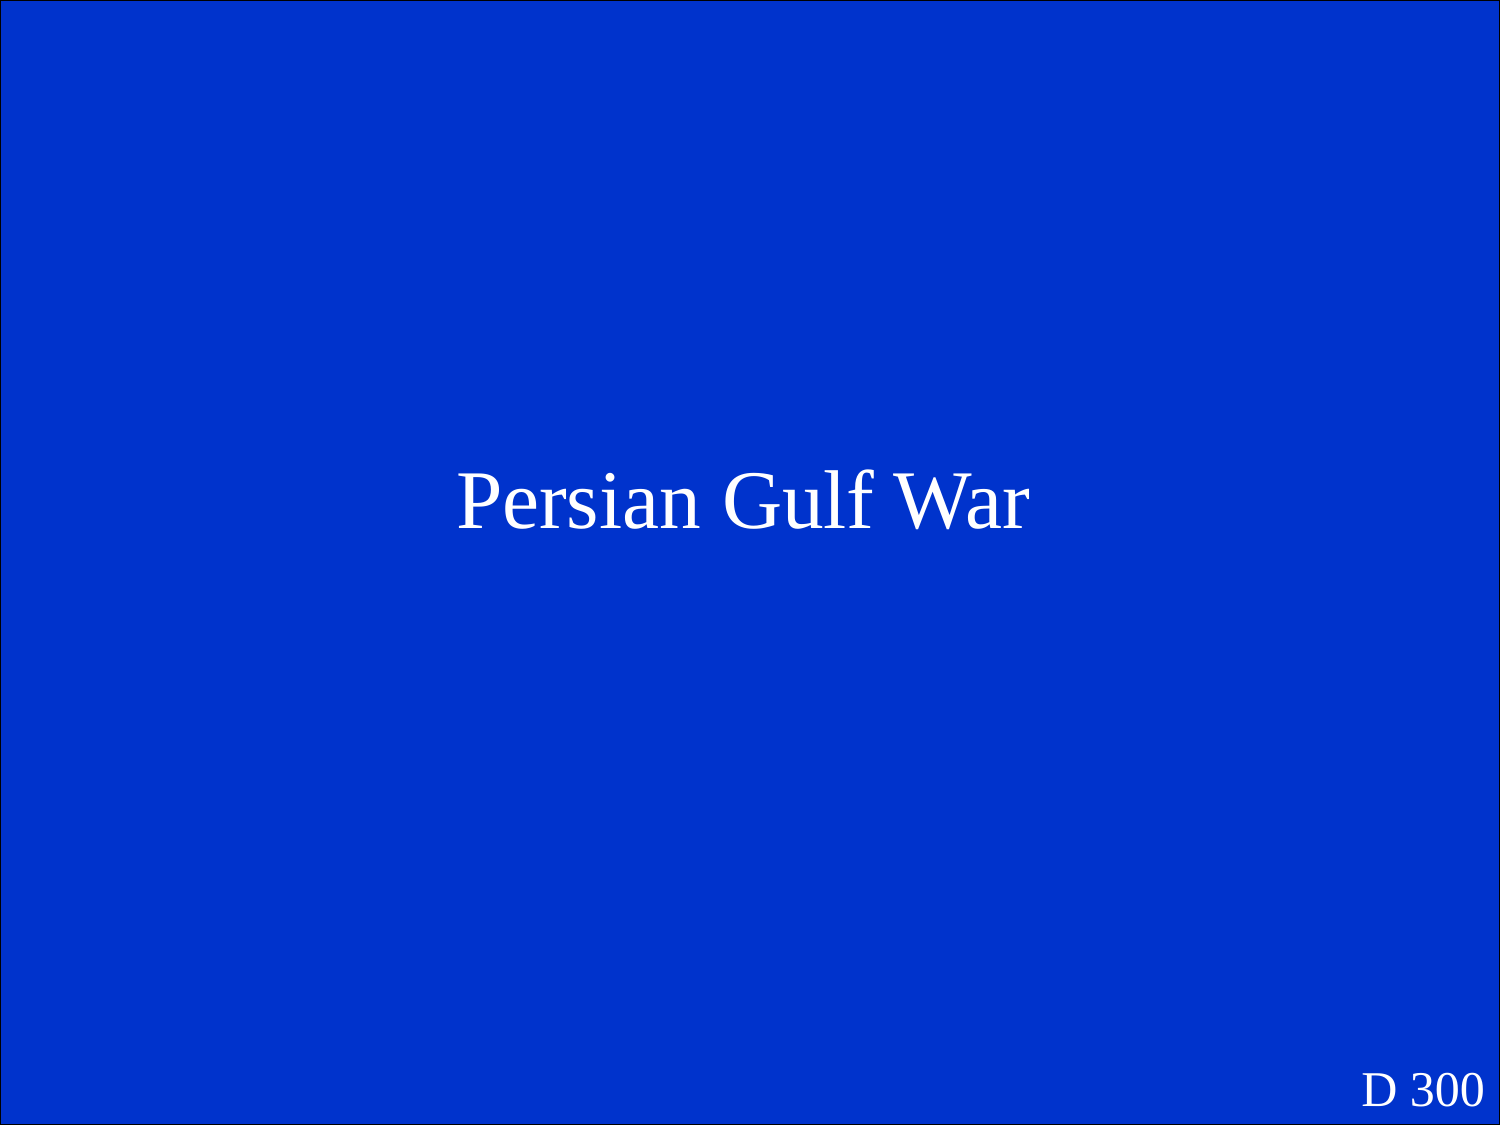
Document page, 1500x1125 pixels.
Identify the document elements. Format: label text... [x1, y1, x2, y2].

text_box Persian Gulf War [224, 437, 1263, 553]
text_box D 300 [1346, 1049, 1500, 1125]
text_box [0, 0, 1500, 1125]
